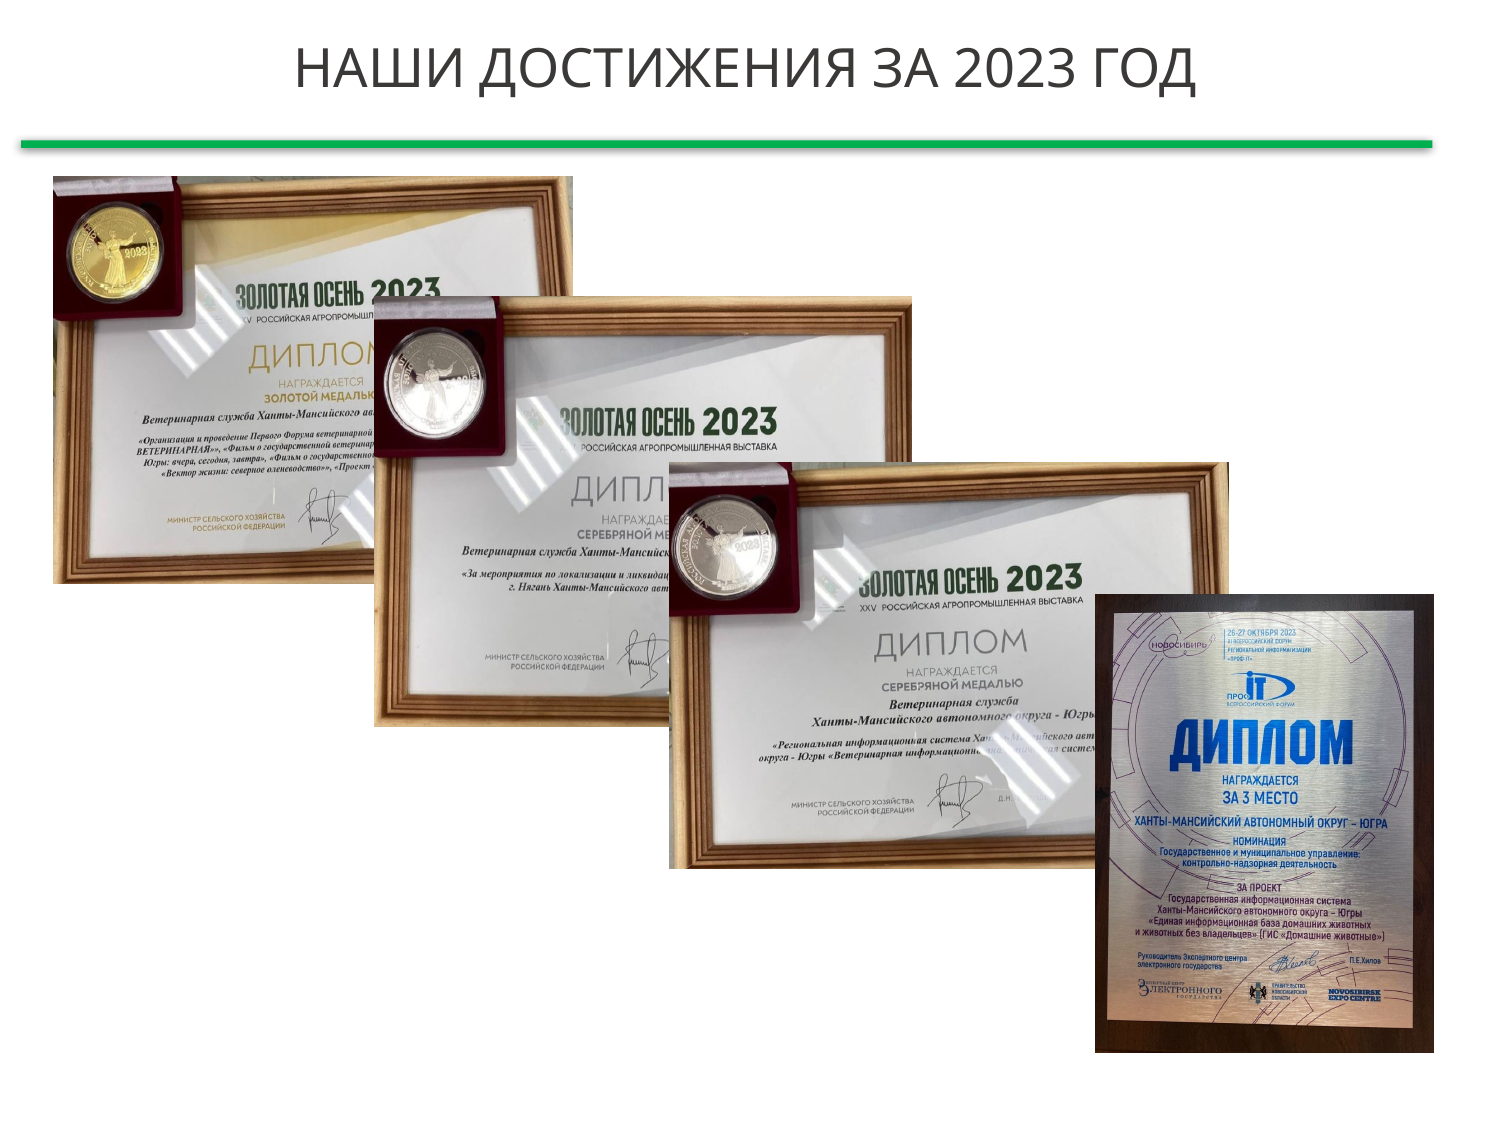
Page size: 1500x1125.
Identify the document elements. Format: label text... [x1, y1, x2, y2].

text_box [21, 140, 1433, 148]
slide_number [1059, 1042, 1397, 1103]
picture [53, 175, 1434, 1053]
title НАШИ ДОСТИЖЕНИЯ ЗА 2023 ГОД [21, 20, 1471, 119]
